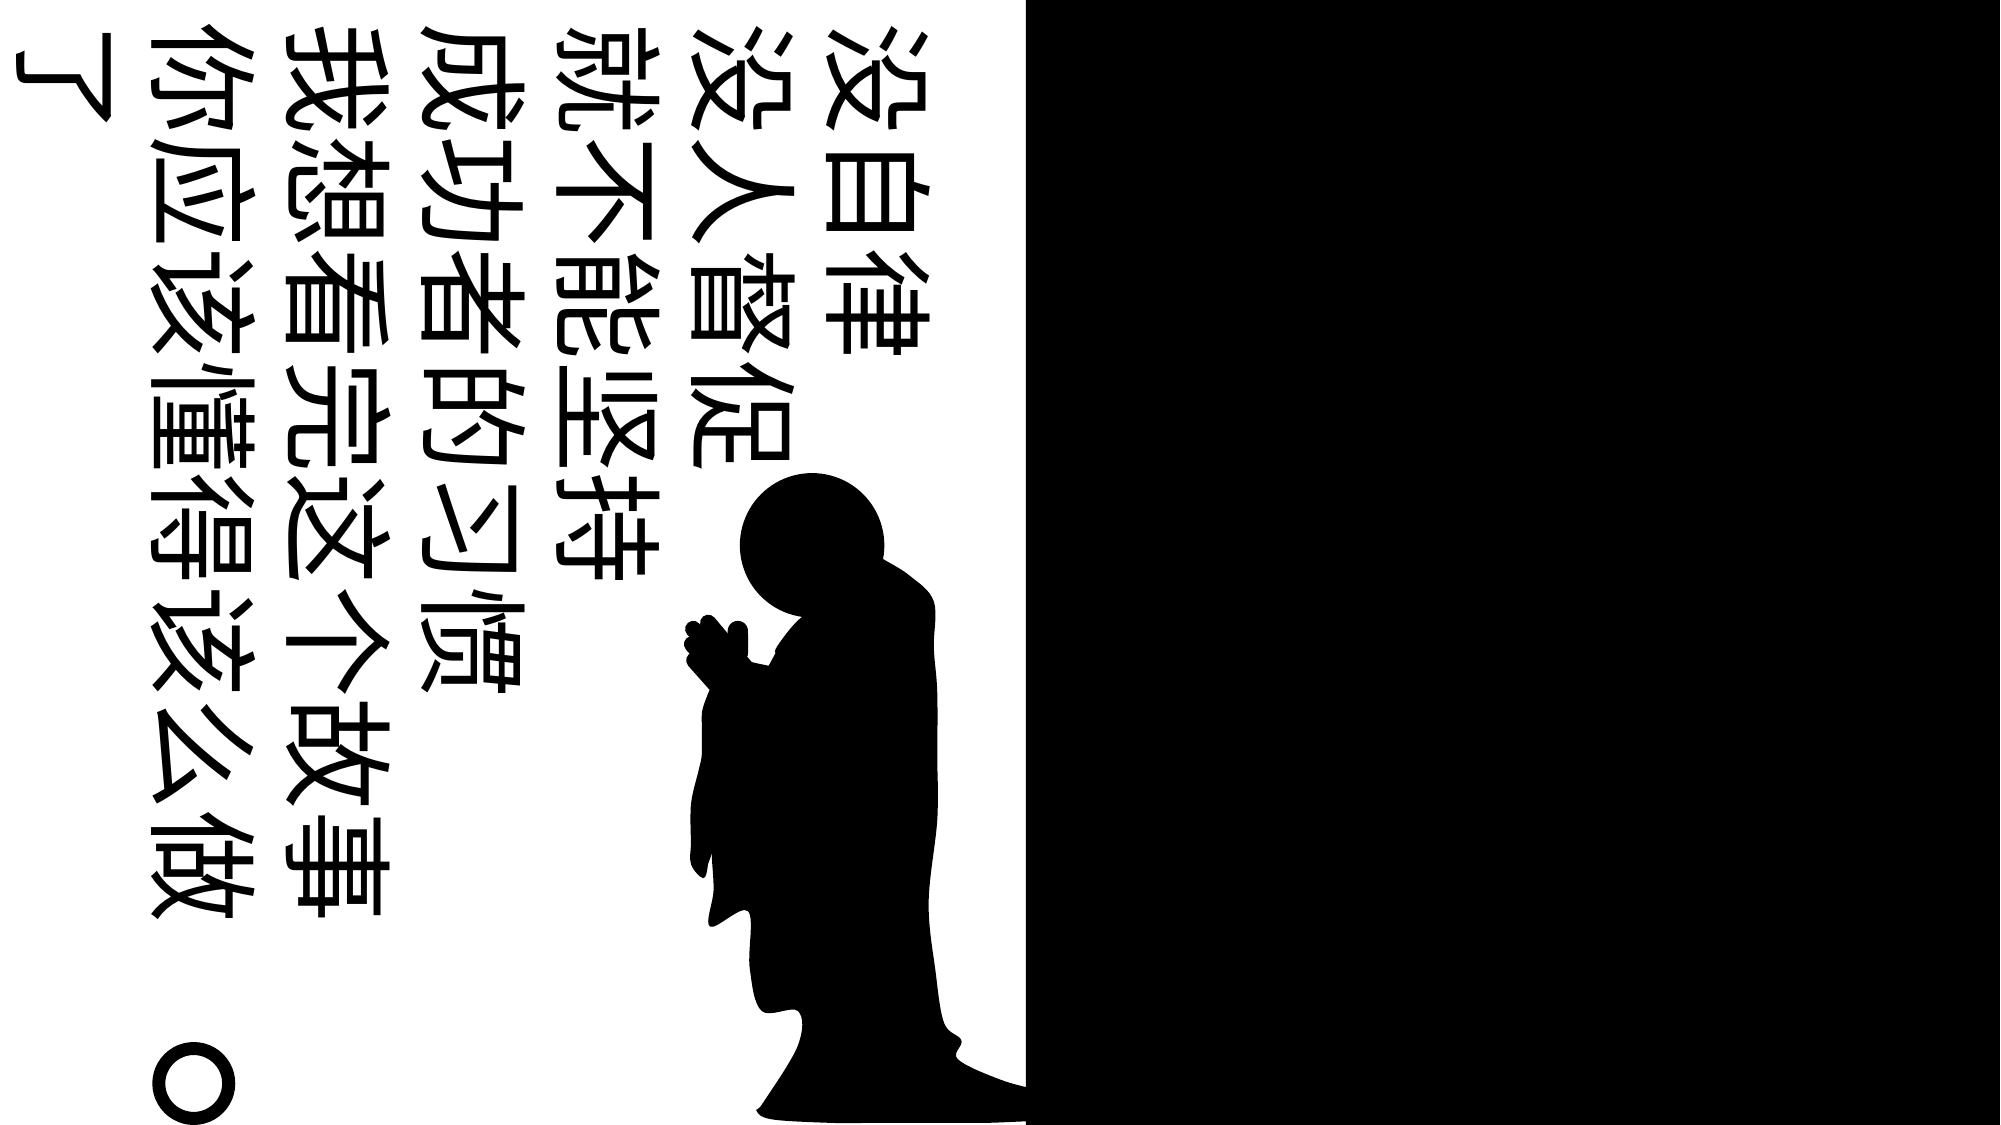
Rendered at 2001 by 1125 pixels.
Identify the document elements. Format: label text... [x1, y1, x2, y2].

text_box [151, 1040, 237, 1125]
text_box [1025, 0, 2000, 1125]
text_box 没自律 没人督促 就不能坚持 成功者的习惯 我想看完这个故事 你应该懂得该么做了 [106, 8, 956, 1042]
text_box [690, 473, 1117, 1125]
